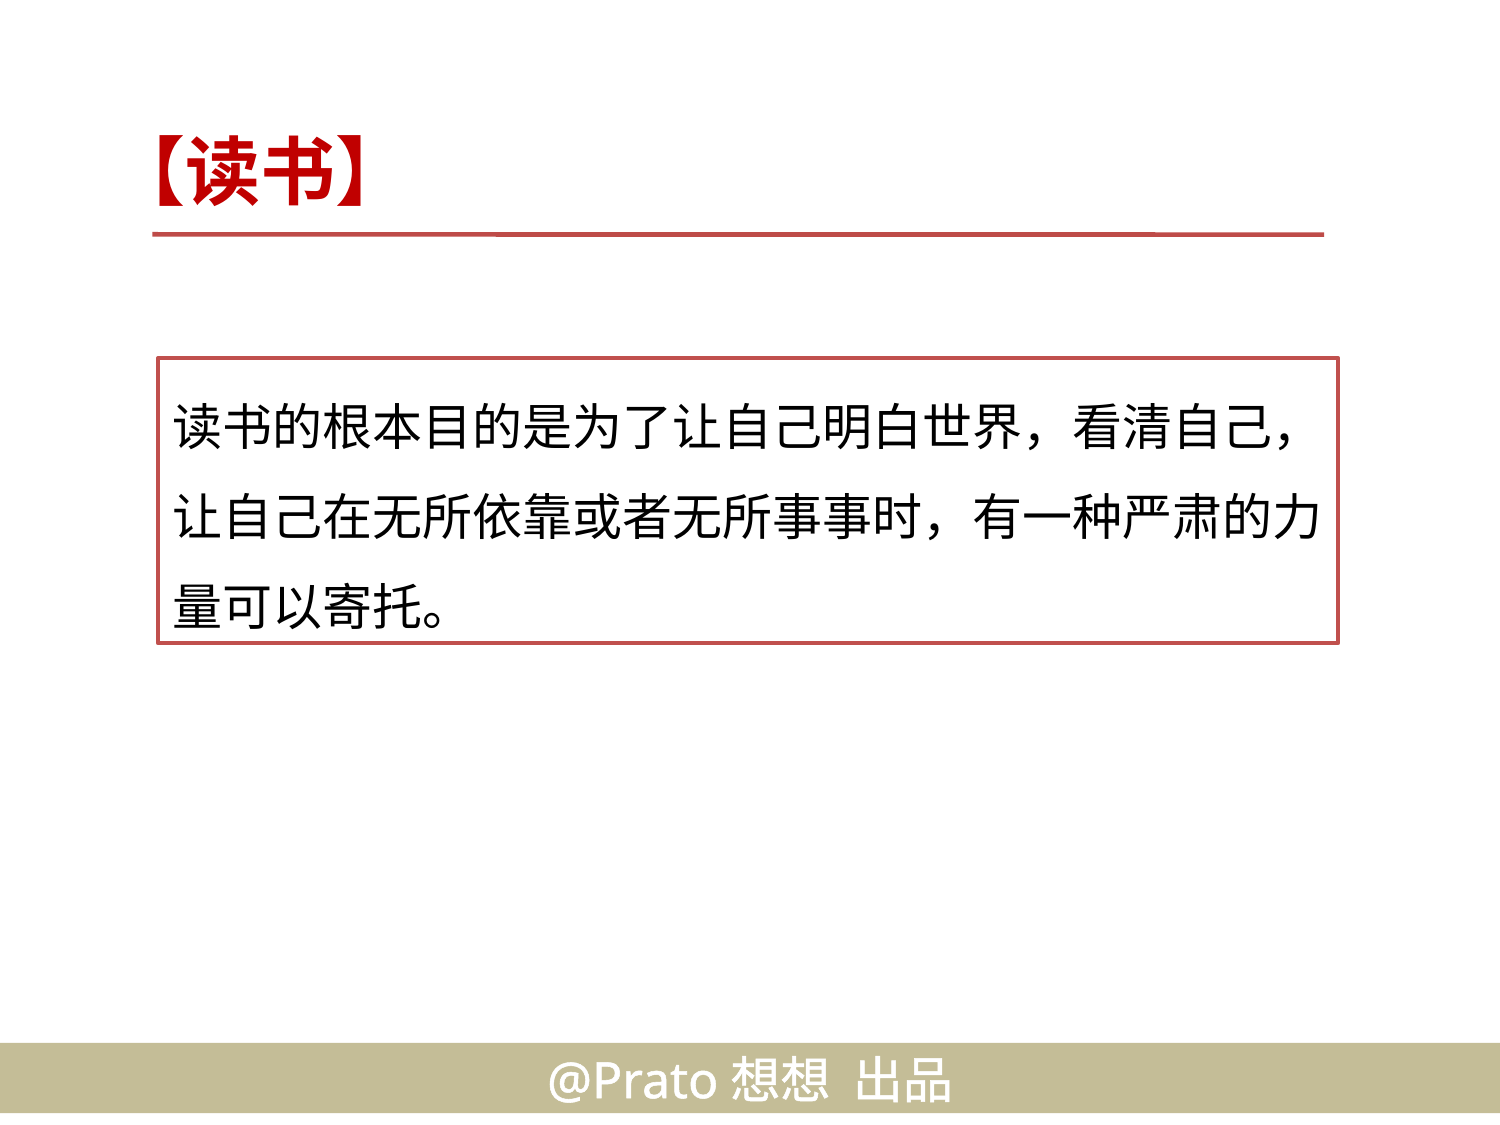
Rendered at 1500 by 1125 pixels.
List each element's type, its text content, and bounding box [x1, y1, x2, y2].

text_box 读书的根本目的是为了让自己明白世界，看清自己， 让自己在无所依靠或者无所事事时，有一种严肃的力 量可以寄托。 [156, 356, 1340, 645]
text_box @Prato想想 出品 [0, 1041, 1500, 1115]
text_box 【读书】 [95, 117, 426, 222]
